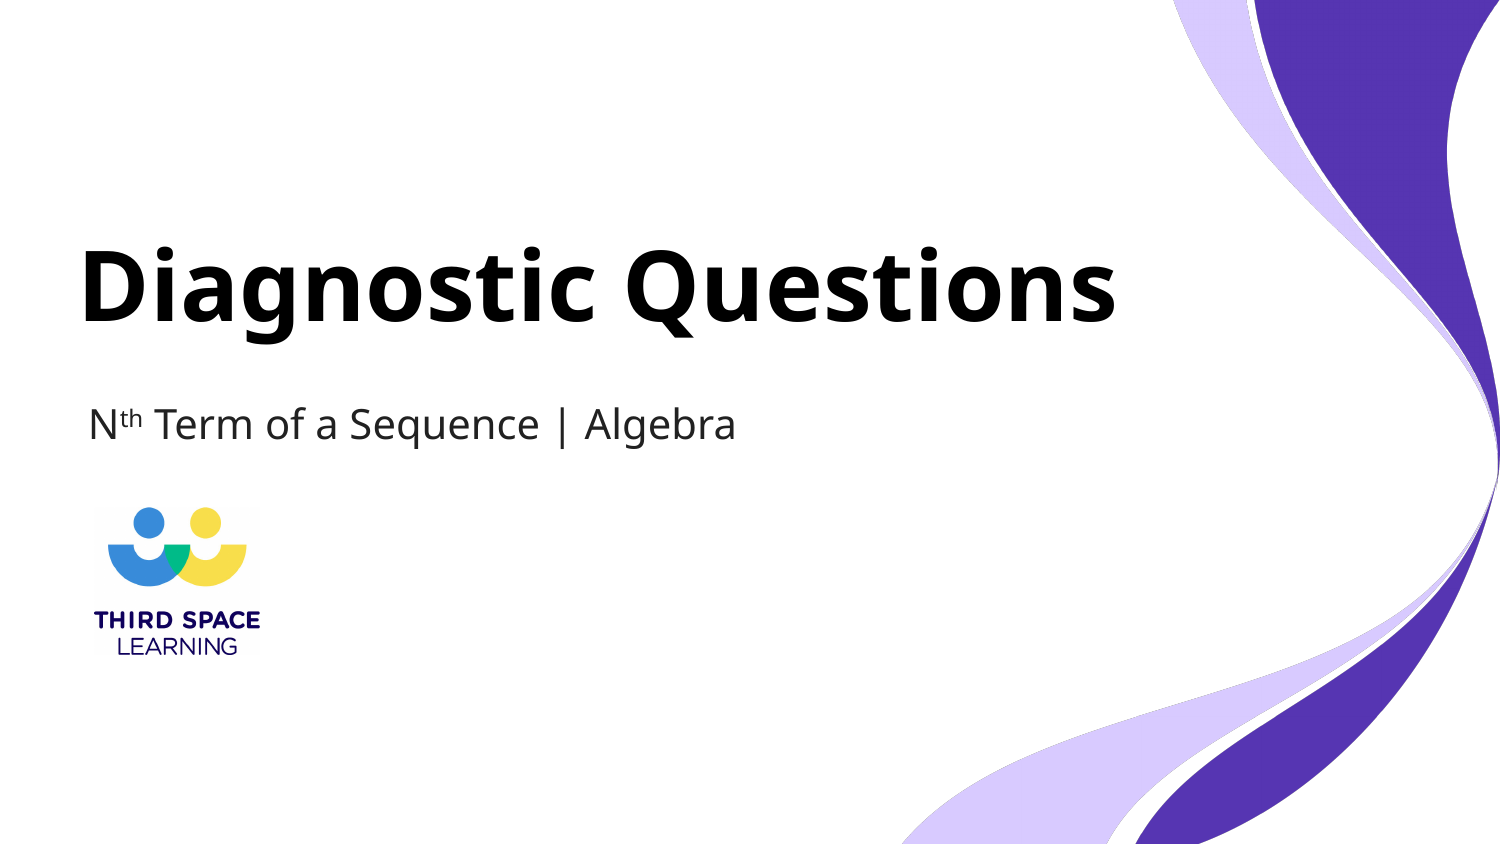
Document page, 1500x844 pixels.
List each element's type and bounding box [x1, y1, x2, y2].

picture [94, 507, 260, 655]
picture [901, 0, 1500, 844]
